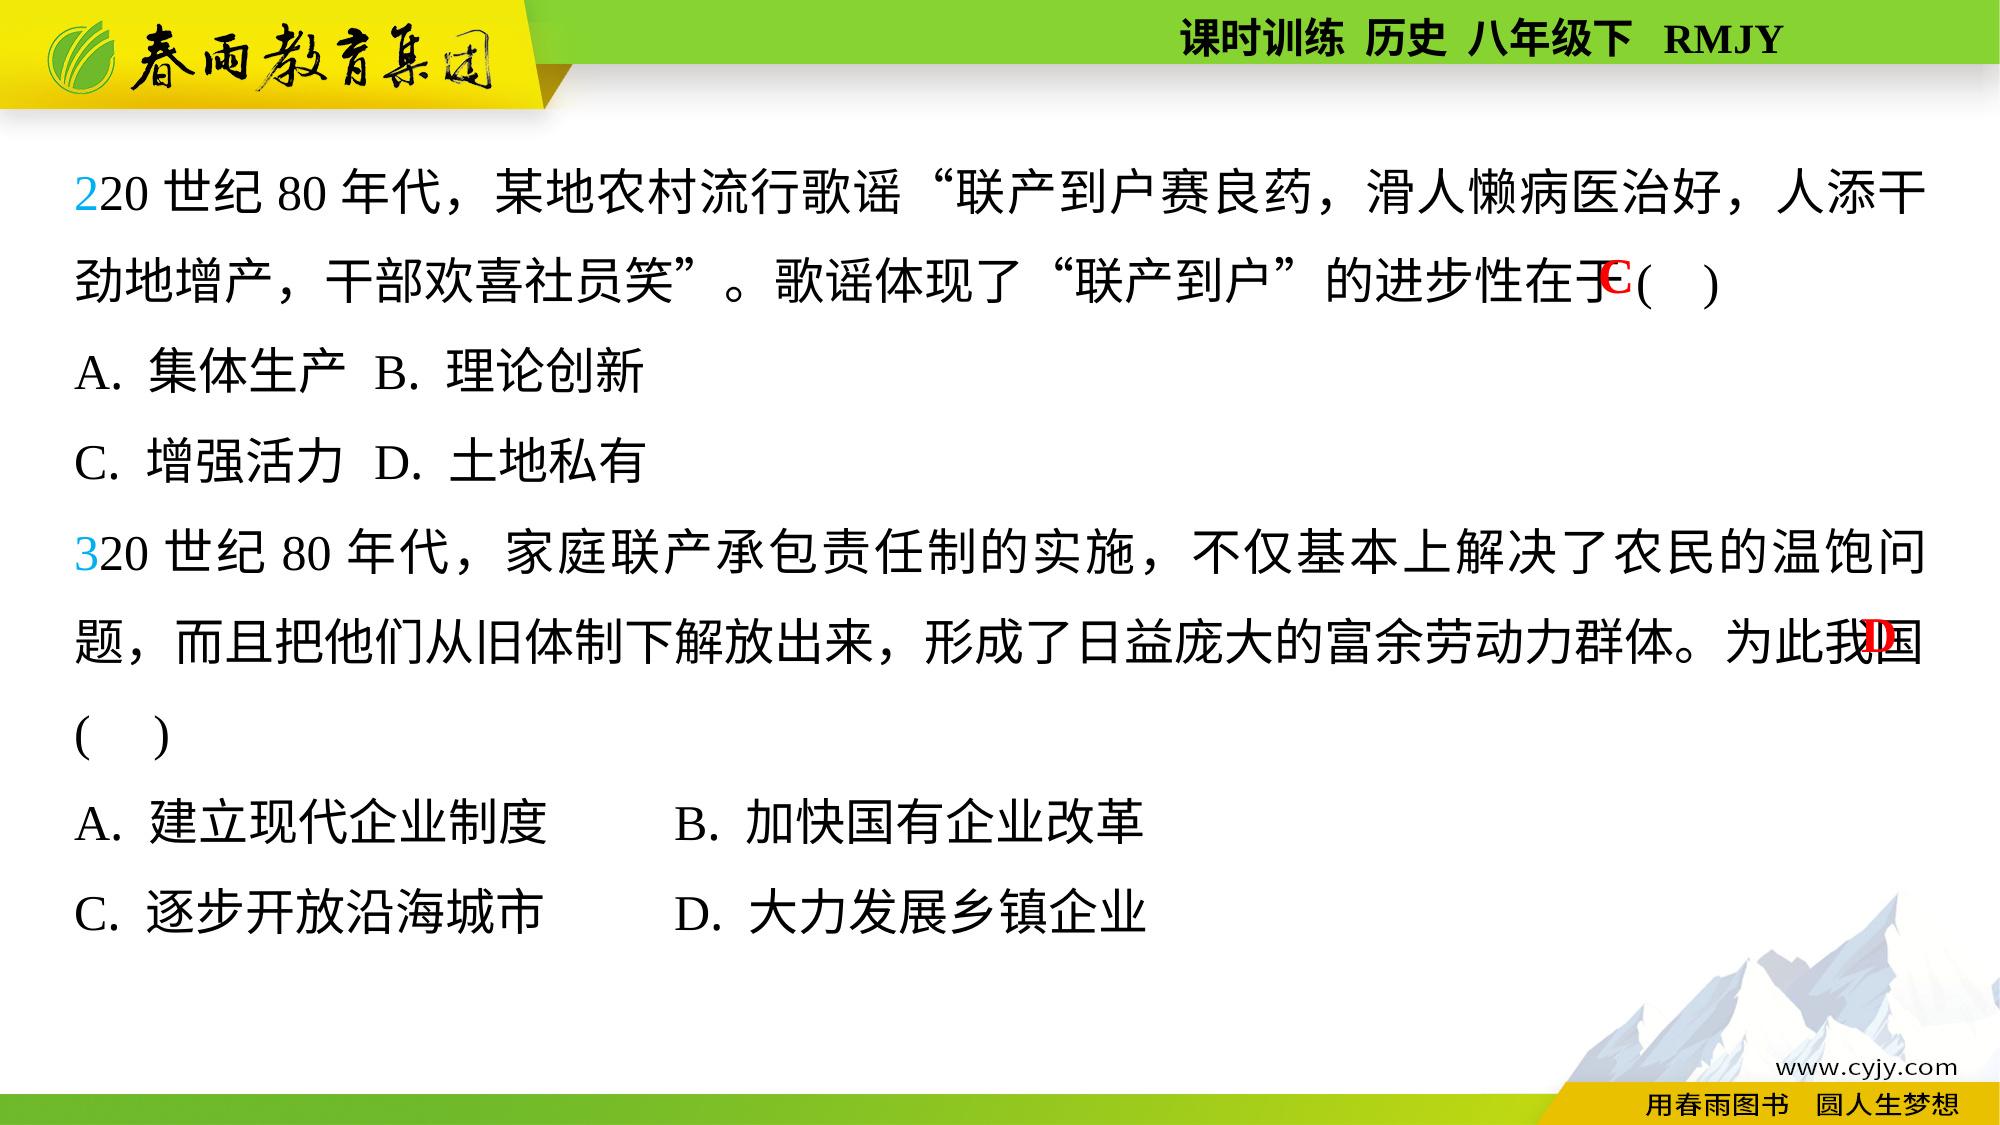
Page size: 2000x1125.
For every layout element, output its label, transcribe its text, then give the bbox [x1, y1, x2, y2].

text_box C [1583, 236, 1650, 311]
picture [0, 0, 2000, 1125]
text_box D [1846, 594, 1913, 670]
list 220世纪80年代，某地农村流行歌谣“联产到户赛良药，滑人懒病医治好，人添干劲地增产，干部欢喜社员笑”。歌谣体现了“联产到户”的进步性在于( ) A. 集体生产 B. 理论创新 C. 增强活力 D. 土地私有 320世纪80年代，家庭联产承包责任制的实施，不仅基本上解决了农民的温饱问题，而且把他们从旧体制下解放出来，形成了日益庞大的富余劳动力群体。为此我国( ) A. 建立现代企业制度 B. 加快国有企业改革 C. 逐步开放沿海城市 D. 大力发展乡镇企业 [59, 122, 1944, 865]
